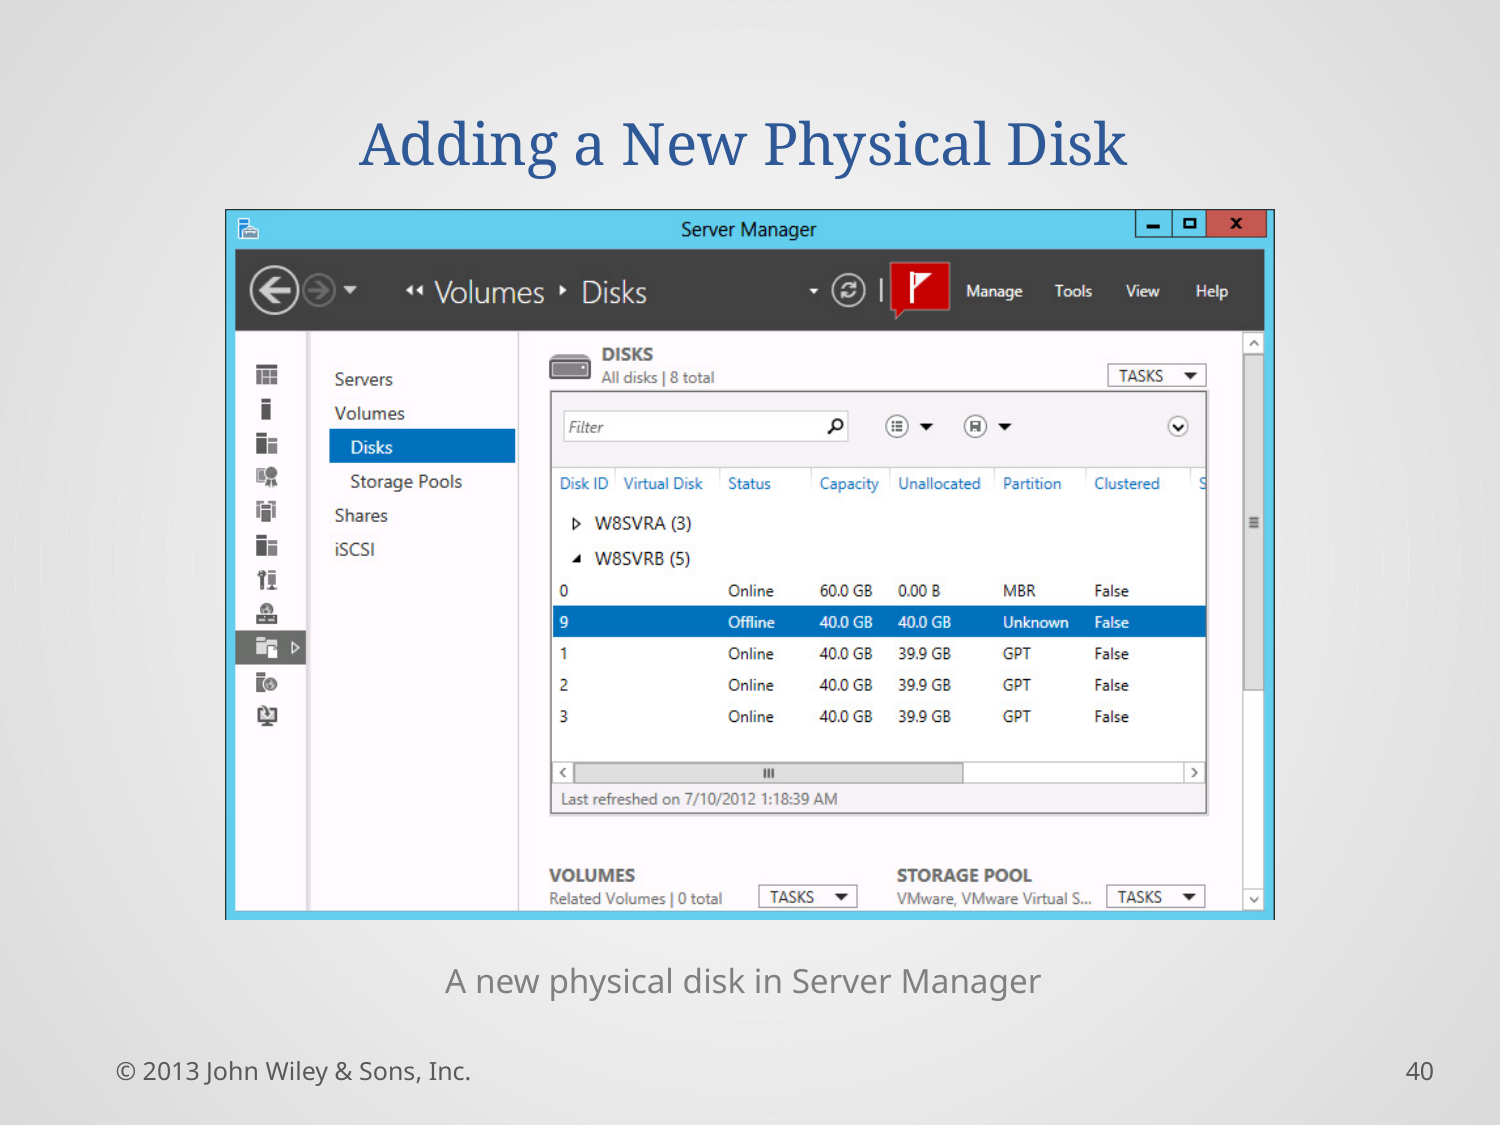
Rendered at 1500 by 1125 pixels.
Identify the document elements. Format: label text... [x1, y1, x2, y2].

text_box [224, 209, 1276, 976]
slide_number 40 [1401, 1042, 1494, 1103]
footer © 2013 John Wiley & Sons, Inc. [108, 1042, 576, 1103]
list A new physical disk in Server Manager [275, 984, 1213, 1041]
title Adding a New Physical Disk [275, 37, 1213, 185]
